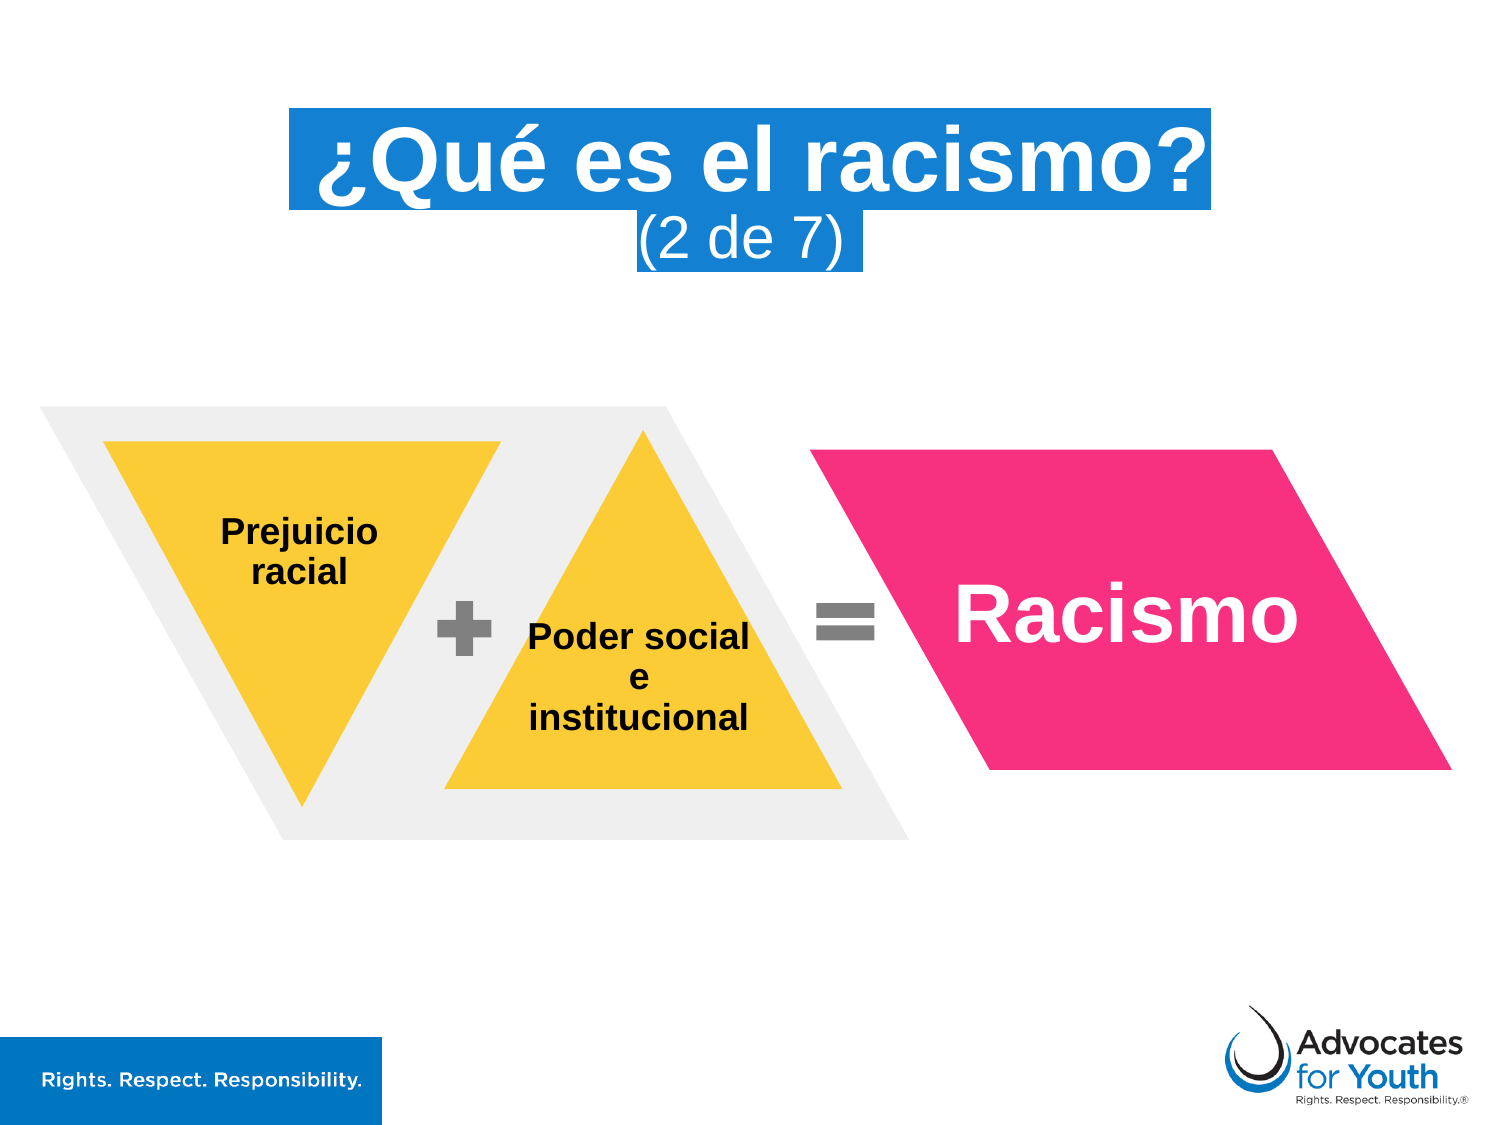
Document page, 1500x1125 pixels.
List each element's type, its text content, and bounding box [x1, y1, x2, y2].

text_box [102, 441, 502, 554]
title ¿Qué es el racismo? (2 de 7) [112, 99, 1388, 288]
text_box Poder social e institucional [512, 601, 766, 754]
text_box [39, 406, 910, 840]
picture [0, 1037, 382, 1125]
text_box [816, 625, 875, 641]
text_box Prejuicio racial [159, 496, 440, 608]
text_box [444, 651, 843, 790]
text_box [931, 570, 1452, 770]
text_box [437, 601, 492, 656]
text_box [816, 603, 875, 618]
picture [1200, 990, 1500, 1125]
text_box [193, 608, 411, 808]
text_box [548, 430, 738, 601]
text_box Racismo [914, 551, 1340, 667]
text_box [809, 449, 1330, 636]
